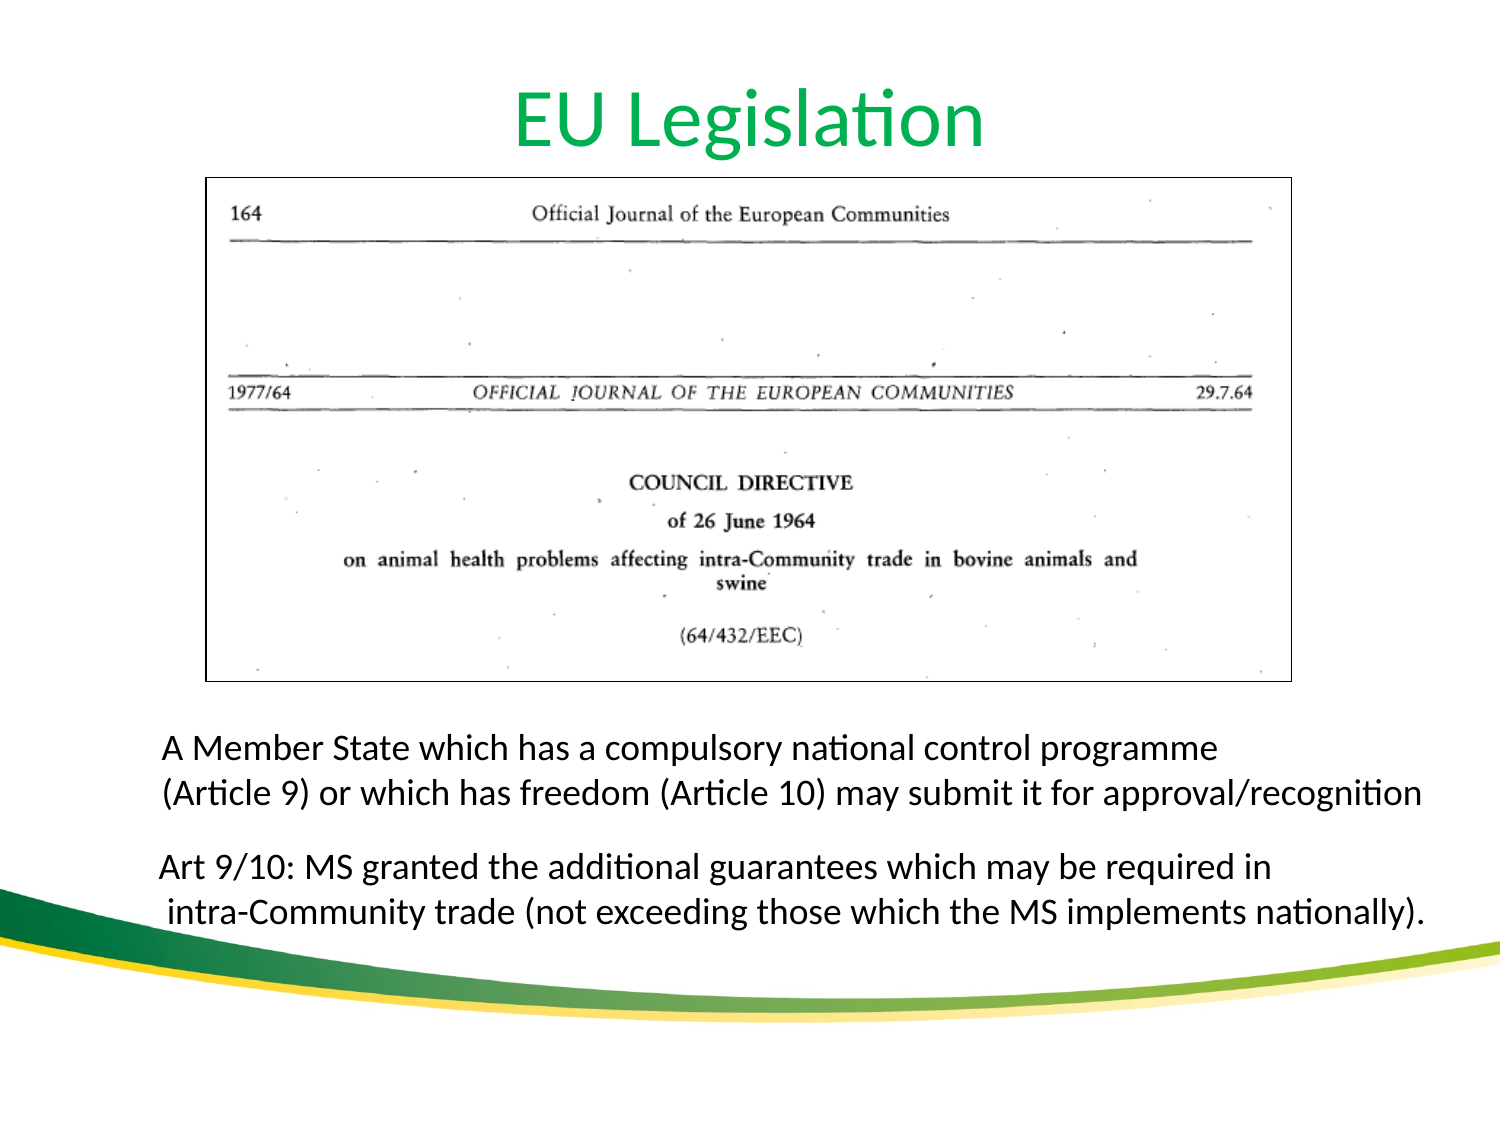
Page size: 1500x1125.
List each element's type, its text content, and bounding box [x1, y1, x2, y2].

title EU Legislation [75, 19, 1425, 207]
text_box A Member State which has a compulsory national control programme (Article 9) or which has freedom (Article 10) may submit it for approval/recognition [146, 715, 1439, 821]
list [75, 262, 1425, 1005]
picture [0, 835, 1500, 1125]
picture [206, 178, 1292, 681]
text_box Art 9/10: MS granted the additional guarantees which may be required in intra-Community trade (not exceeding those which the MS implements nationally). [143, 834, 1451, 940]
